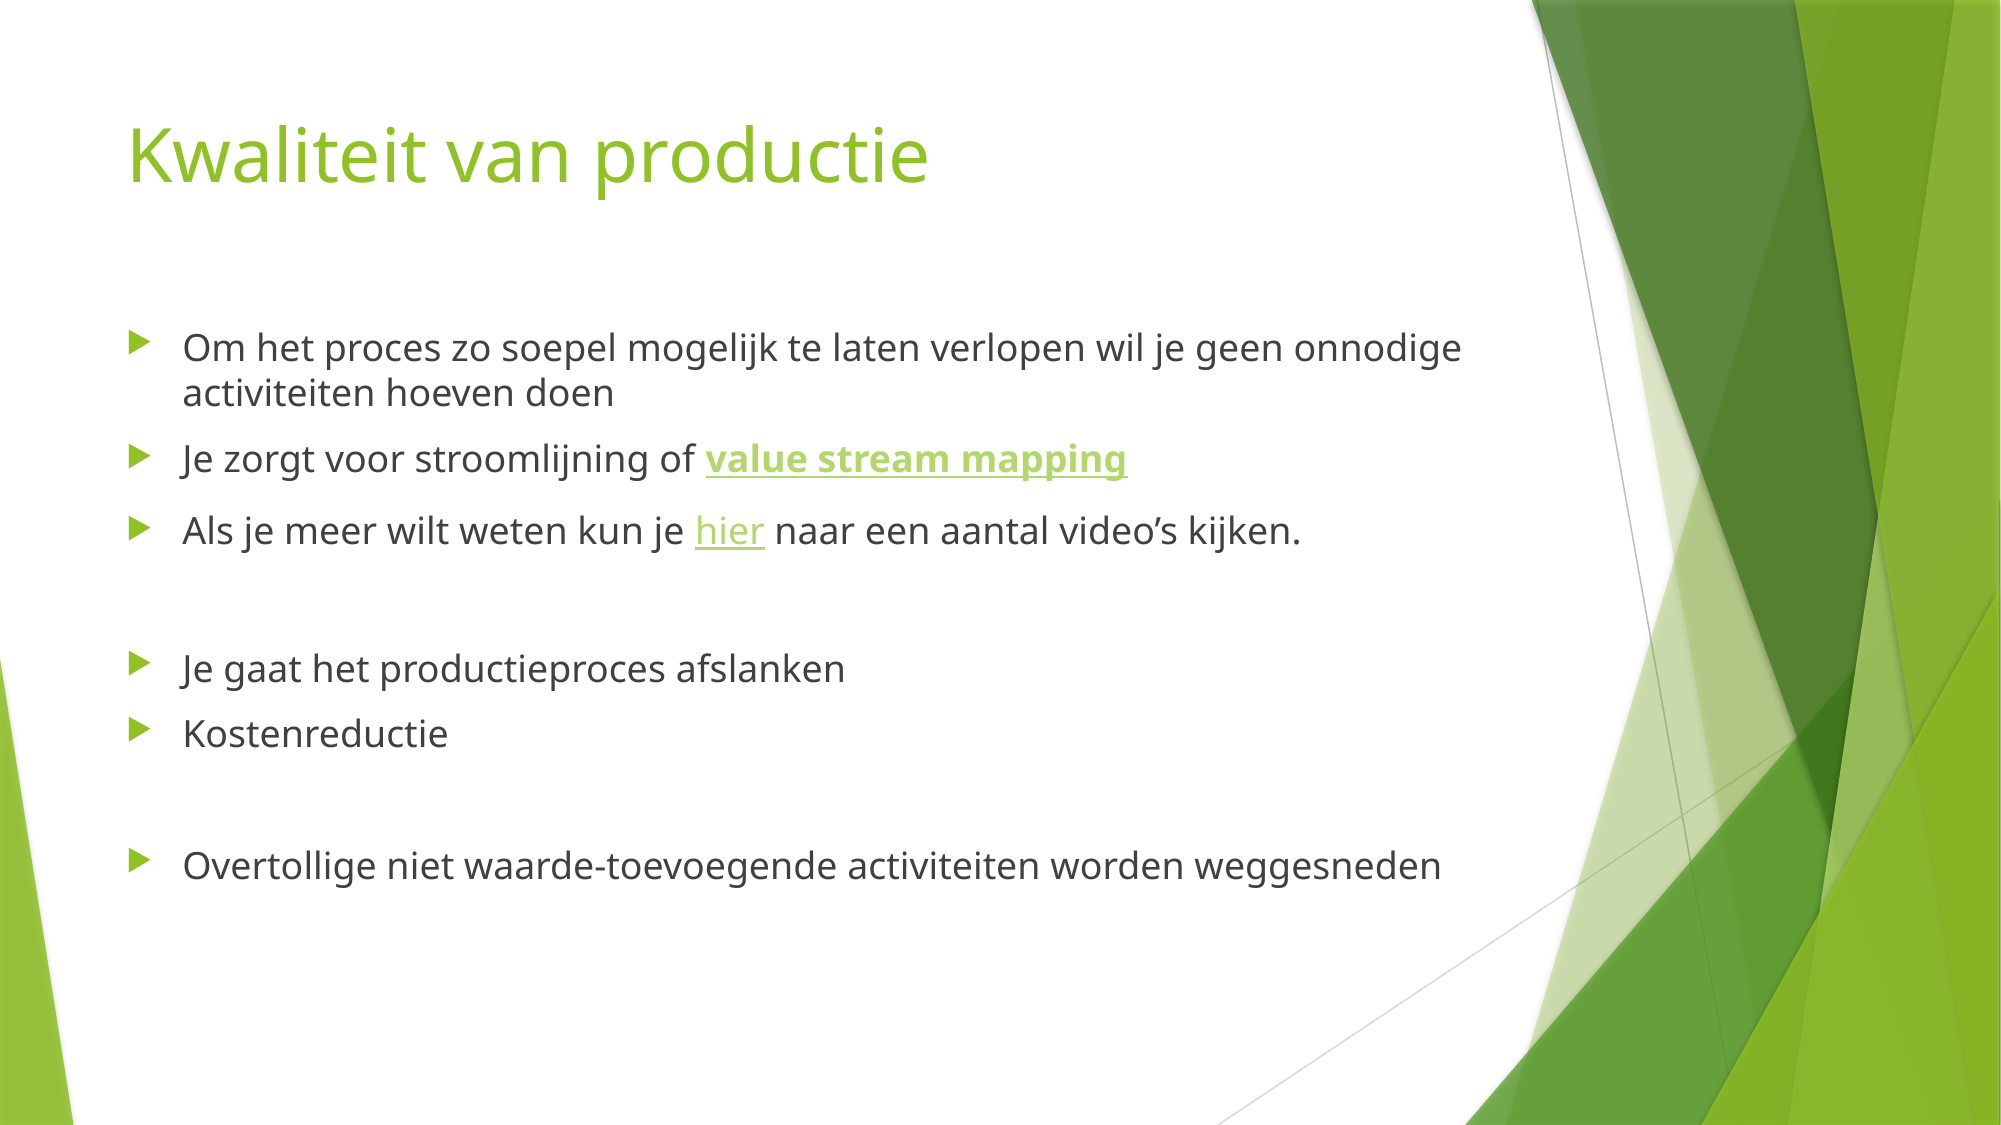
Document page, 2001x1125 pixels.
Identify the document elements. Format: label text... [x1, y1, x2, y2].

title Kwaliteit van productie [111, 99, 1522, 316]
list Om het proces zo soepel mogelijk te laten verlopen wil je geen onnodige activiteiten hoeven doen Je zorgt voor stroomlijning of value stream mapping Als je meer wilt weten kun je hier naar een aantal video’s kijken. Je gaat het productieproces afslanken Kostenreductie Overtollige niet waarde-toevoegende activiteiten worden weggesneden [111, 316, 1522, 954]
